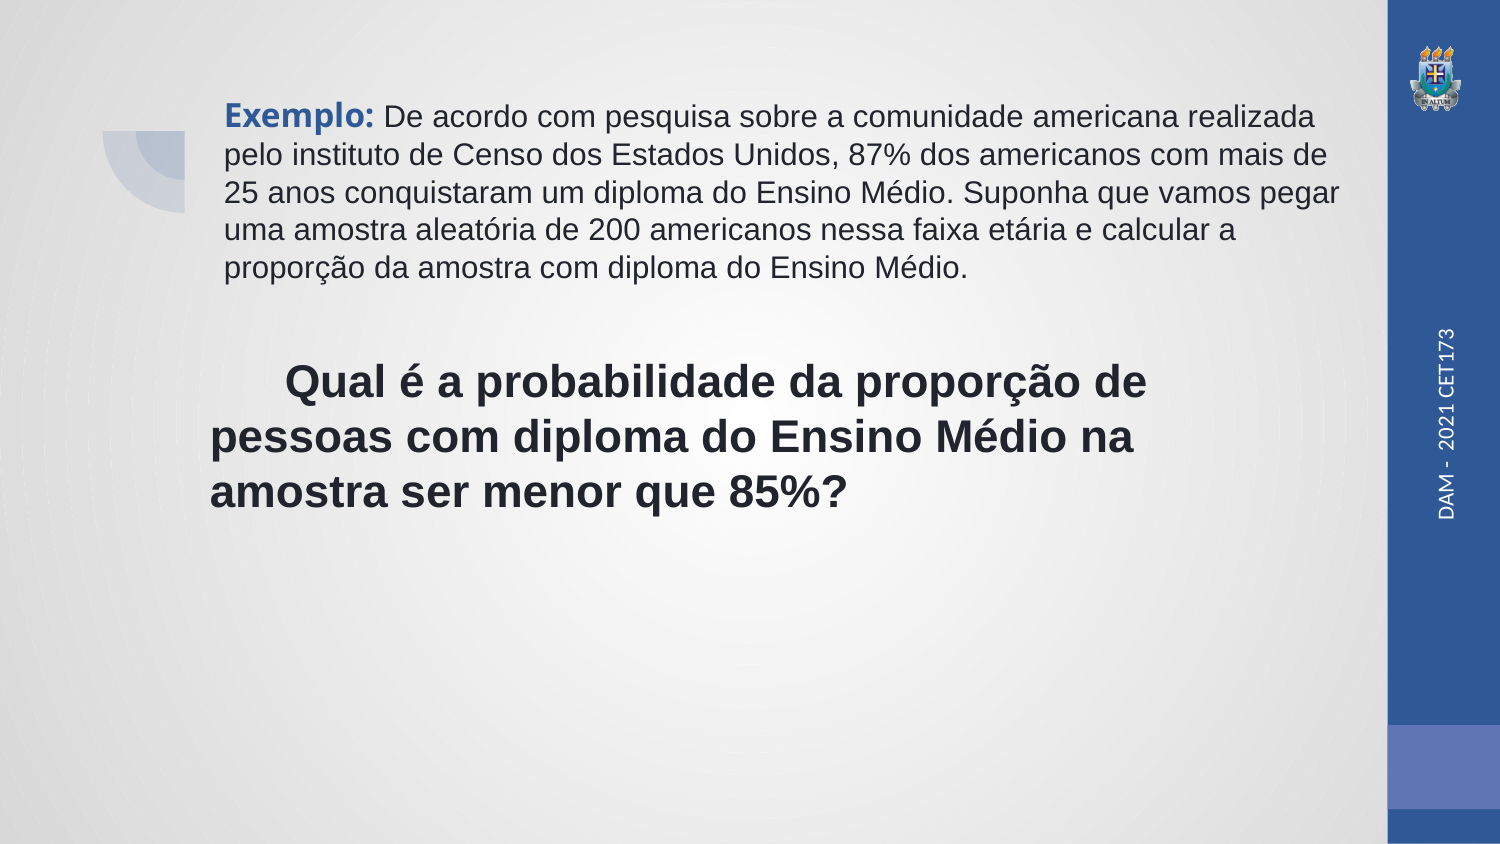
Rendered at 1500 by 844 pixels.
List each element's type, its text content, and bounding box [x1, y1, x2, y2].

picture [1410, 46, 1461, 111]
text_box Qual é a probabilidade da proporção de pessoas com diploma do Ensino Médio na amostra ser menor que 85%? [120, 337, 1292, 532]
text_box Exemplo: De acordo com pesquisa sobre a comunidade americana realizada pelo instituto de Censo dos Estados Unidos, 87% dos americanos com mais de 25 anos conquistaram um diploma do Ensino Médio. Suponha que vamos pegar uma amostra aleatória de 200 americanos nessa faixa etária e calcular a proporção da amostra com diploma do Ensino Médio. [209, 84, 1382, 295]
